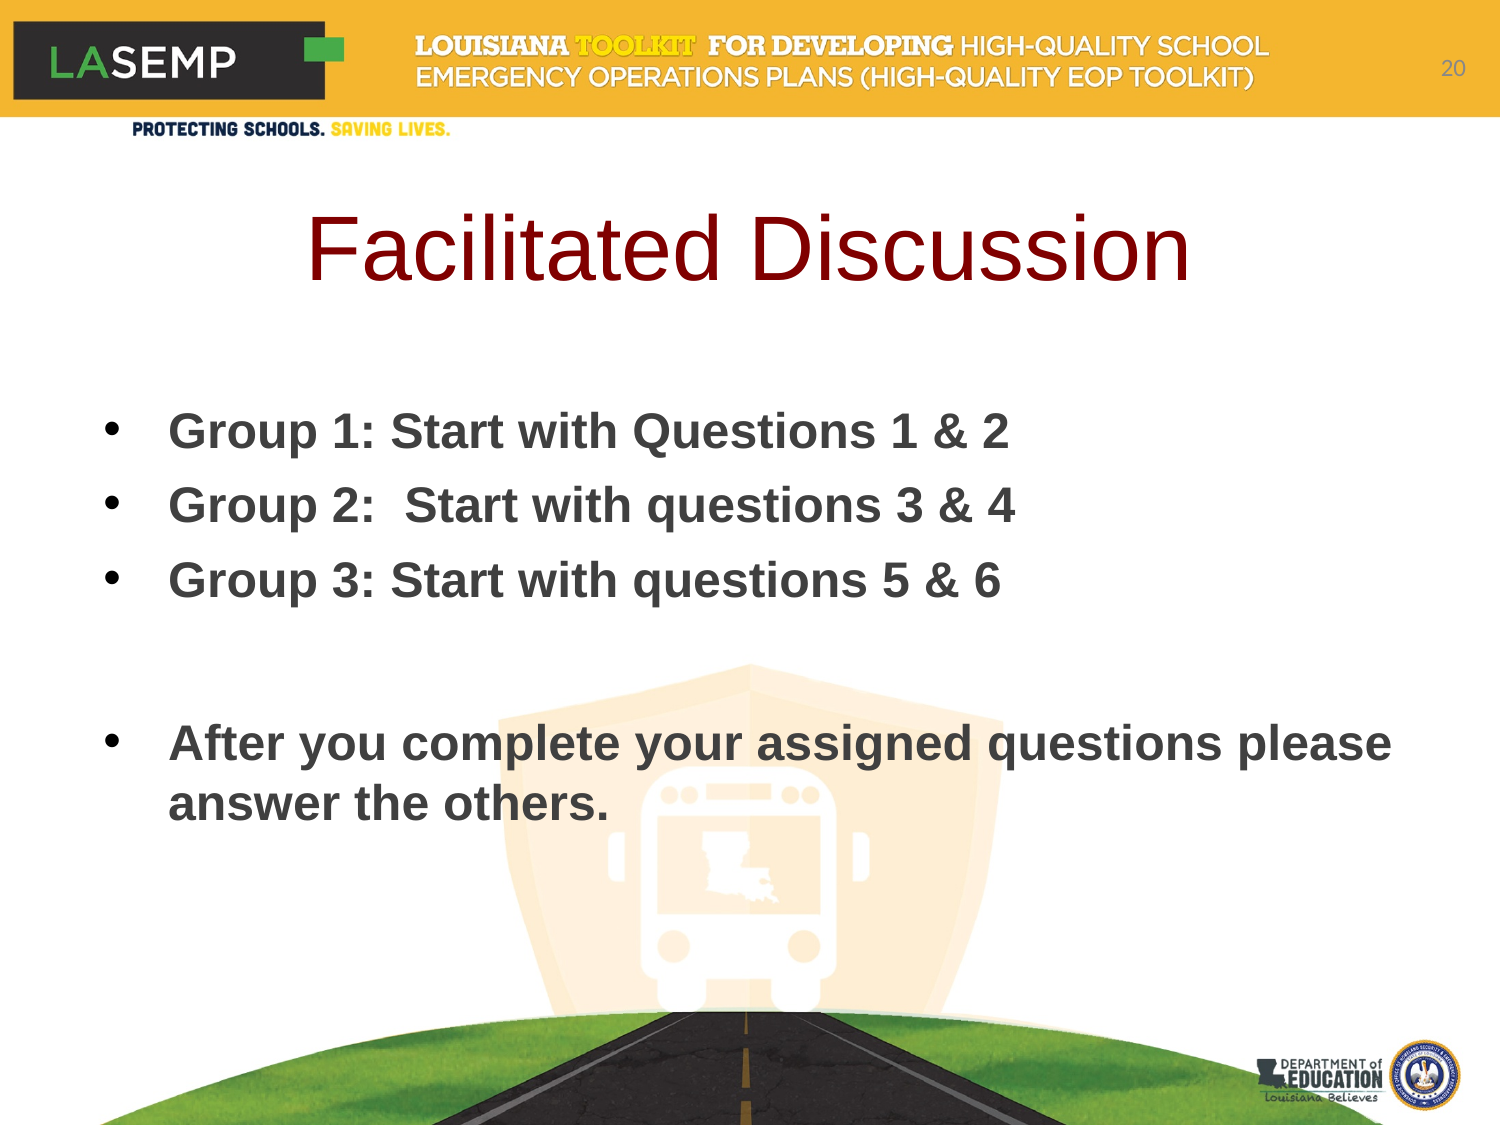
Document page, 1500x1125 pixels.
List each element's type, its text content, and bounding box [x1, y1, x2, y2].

slide_number 20 [1131, 36, 1482, 97]
list Group 1: Start with Questions 1 & 2 Group 2: Start with questions 3 & 4 Group 3: Start with questions 5 & 6 After you complete your assigned questions please answer the others. [77, 391, 1428, 999]
title Facilitated Discussion [75, 149, 1425, 338]
picture [0, 0, 1500, 1125]
